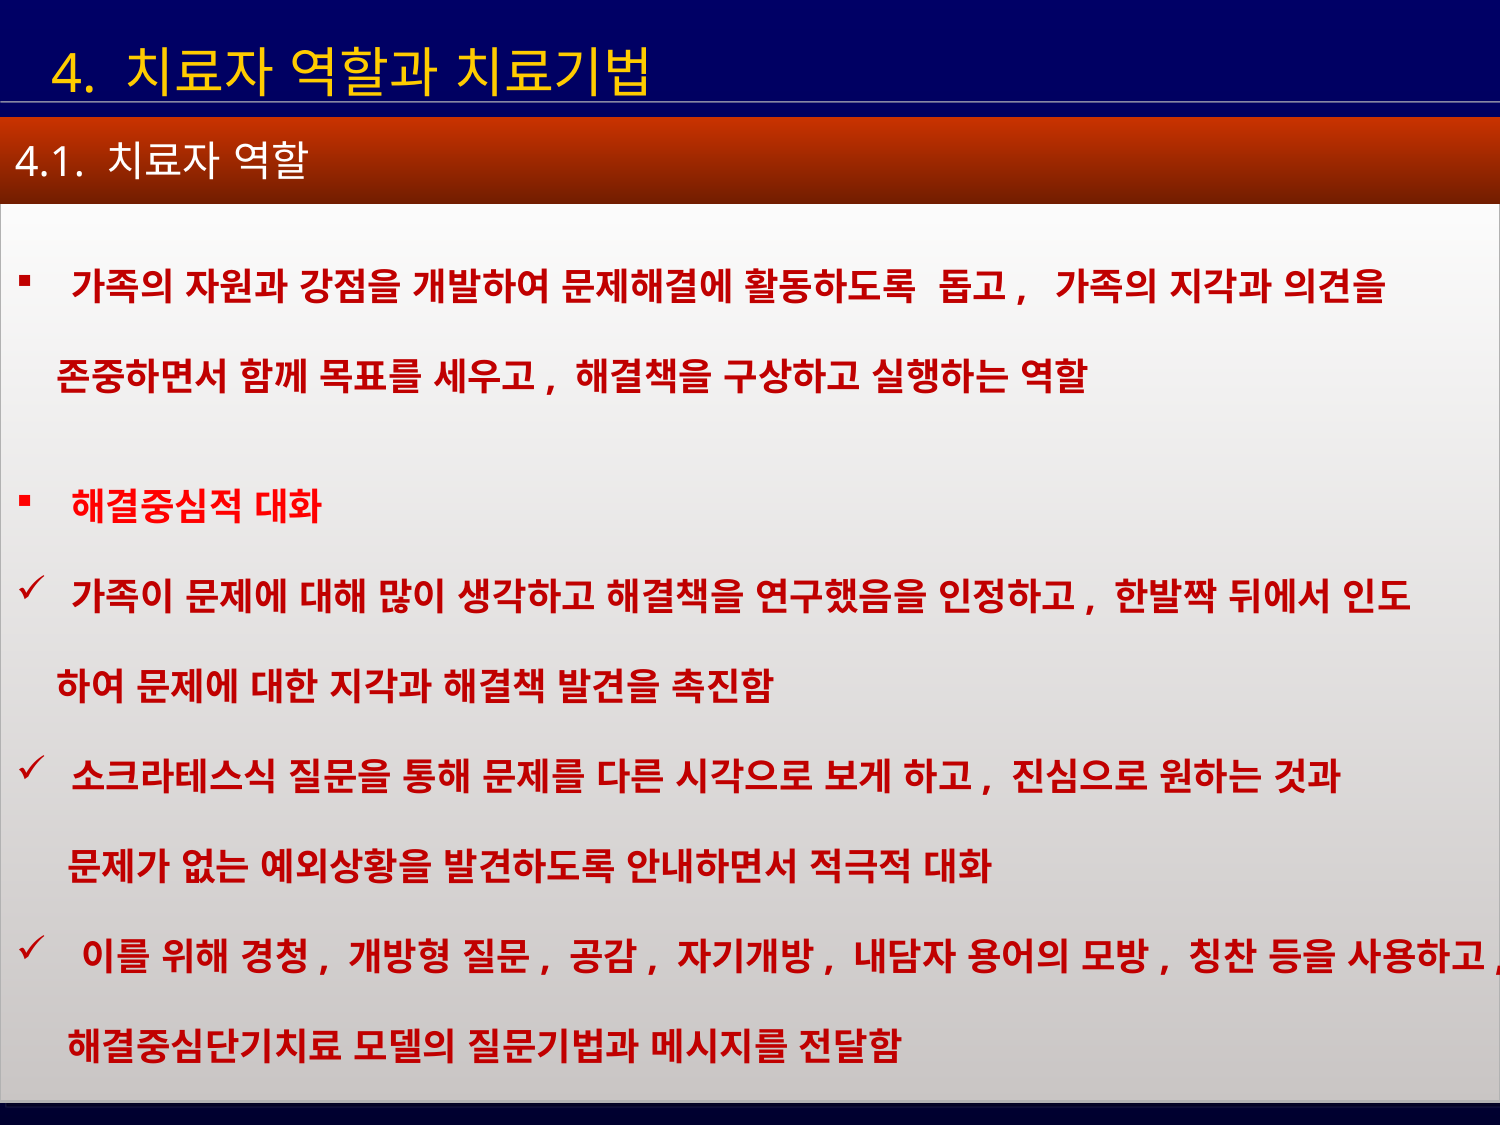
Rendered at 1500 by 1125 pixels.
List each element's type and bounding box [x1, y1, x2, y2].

text_box [0, 30, 1500, 1102]
